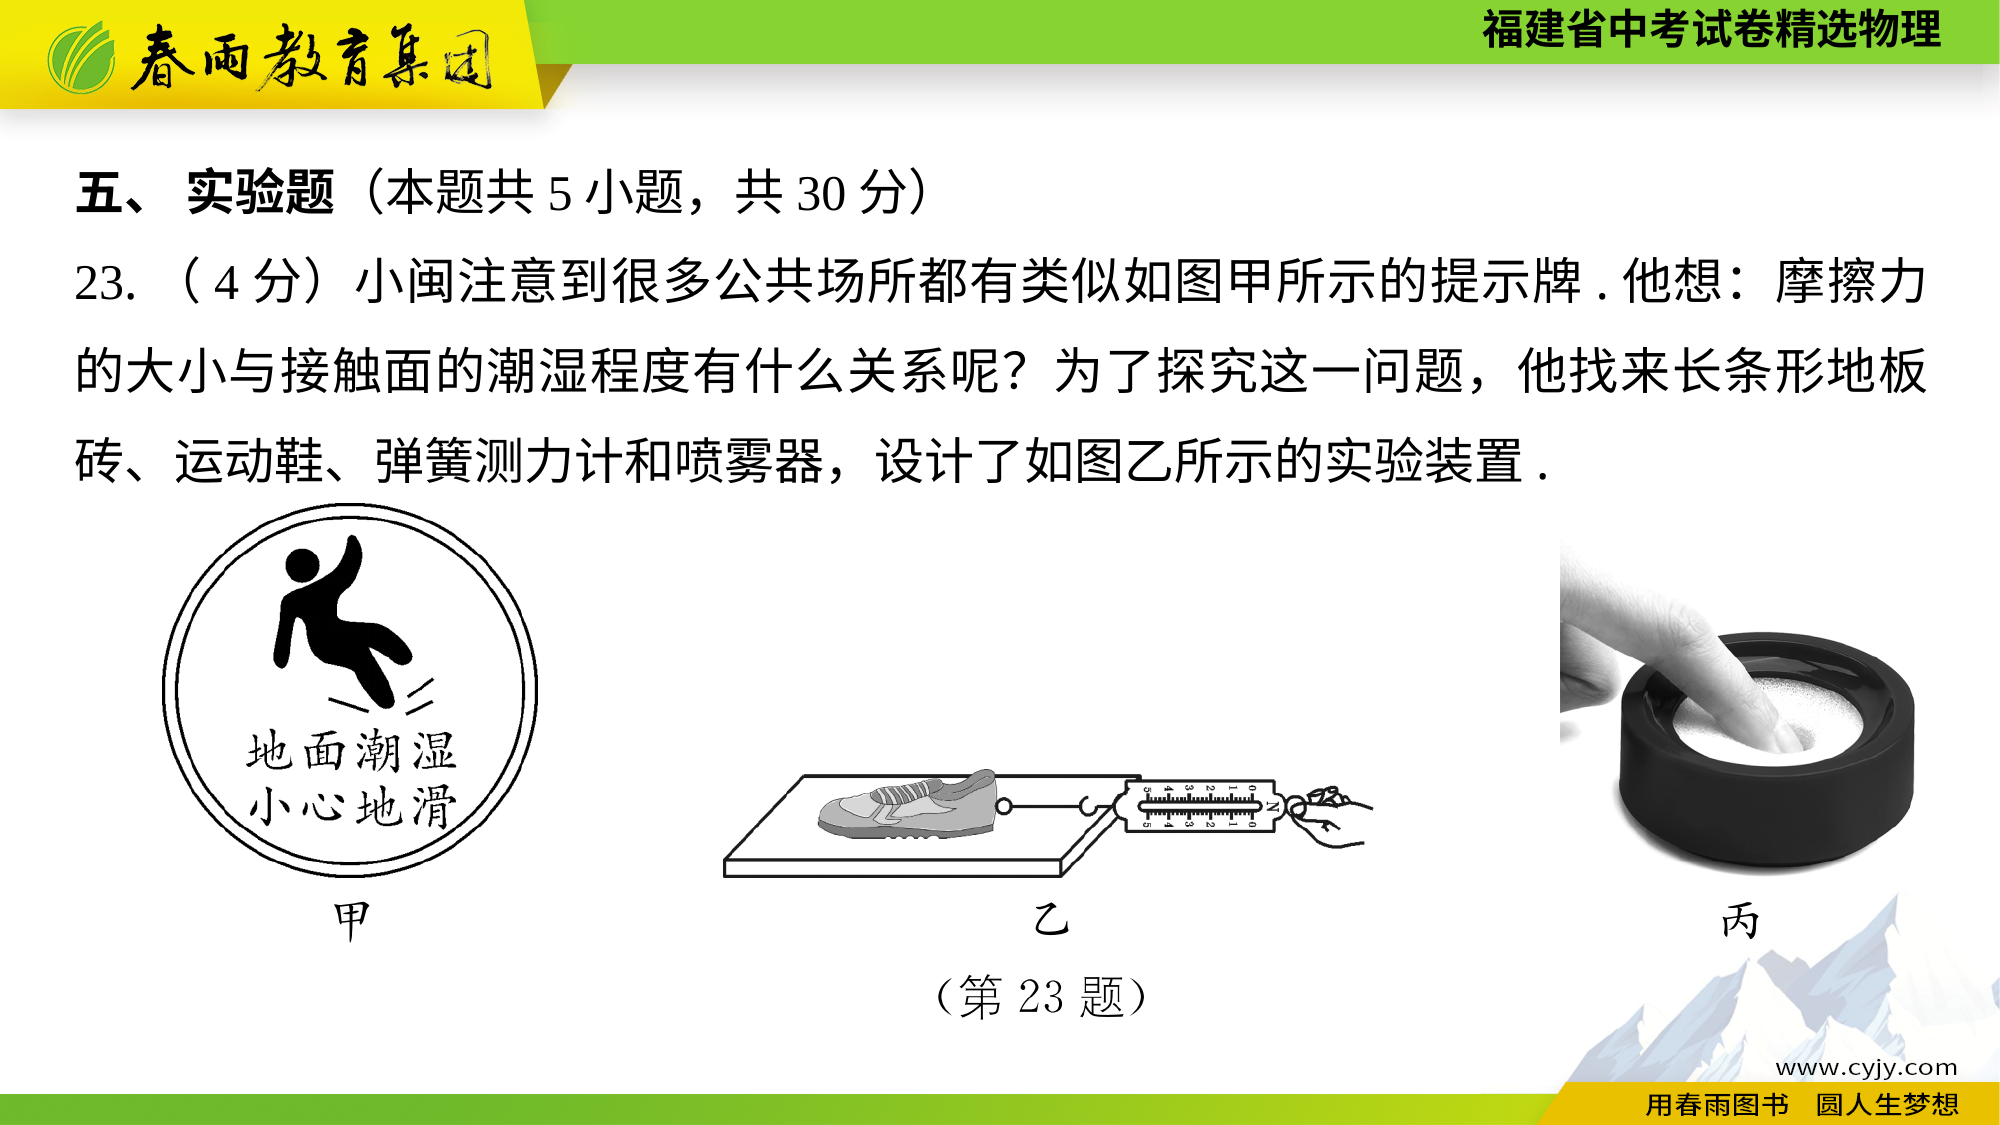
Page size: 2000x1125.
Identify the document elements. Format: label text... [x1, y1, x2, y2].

picture [0, 0, 2000, 1125]
list 五、 实验题（本题共5小题，共30分） 23.（4分）小闽注意到很多公共场所都有类似如图甲所示的提示牌.他想：摩擦力的大小与接触面的潮湿程度有什么关系呢？为了探究这一问题，他找来长条形地板砖、运动鞋、弹簧测力计和喷雾器，设计了如图乙所示的实验装置. [59, 122, 1944, 490]
